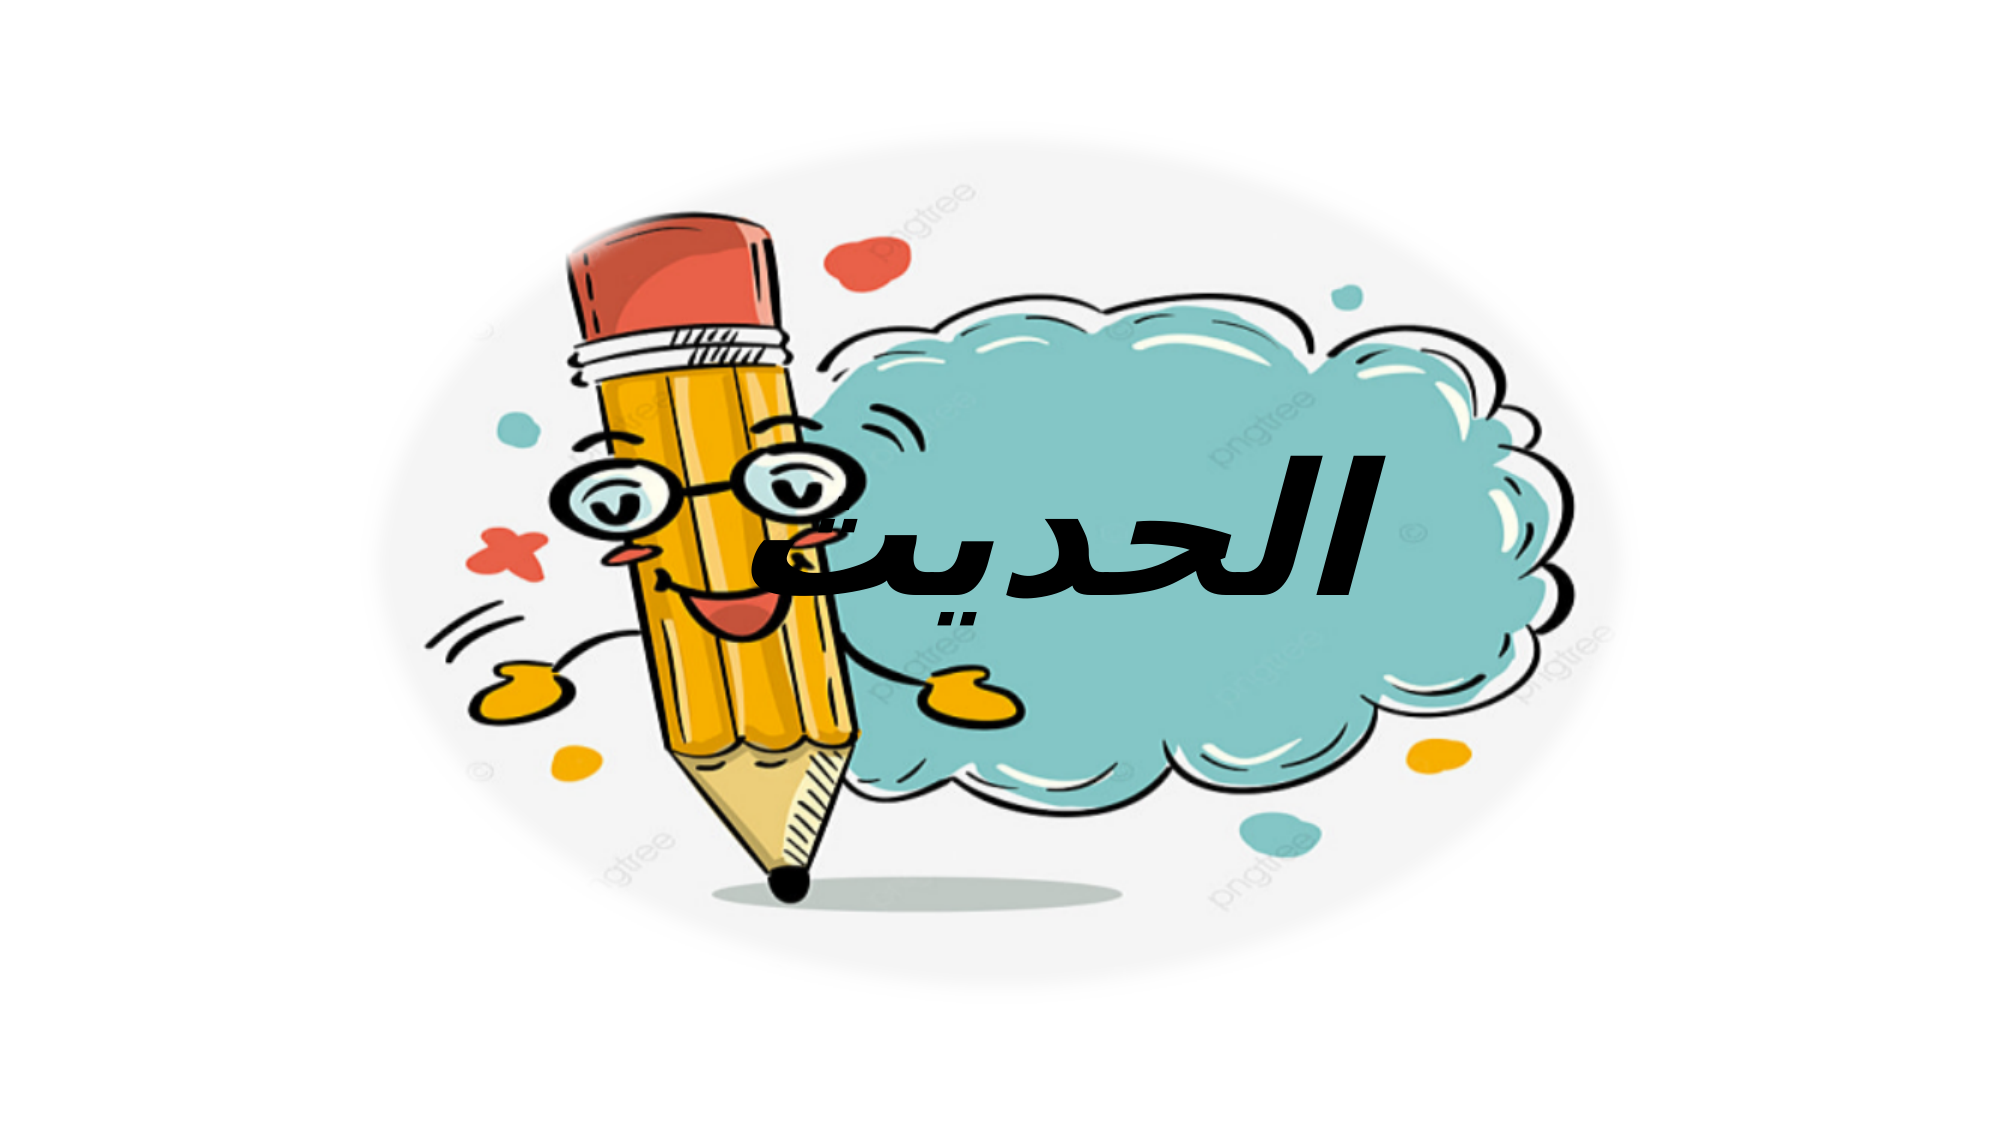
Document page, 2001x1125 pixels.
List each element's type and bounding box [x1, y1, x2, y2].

list [360, 121, 1640, 1004]
